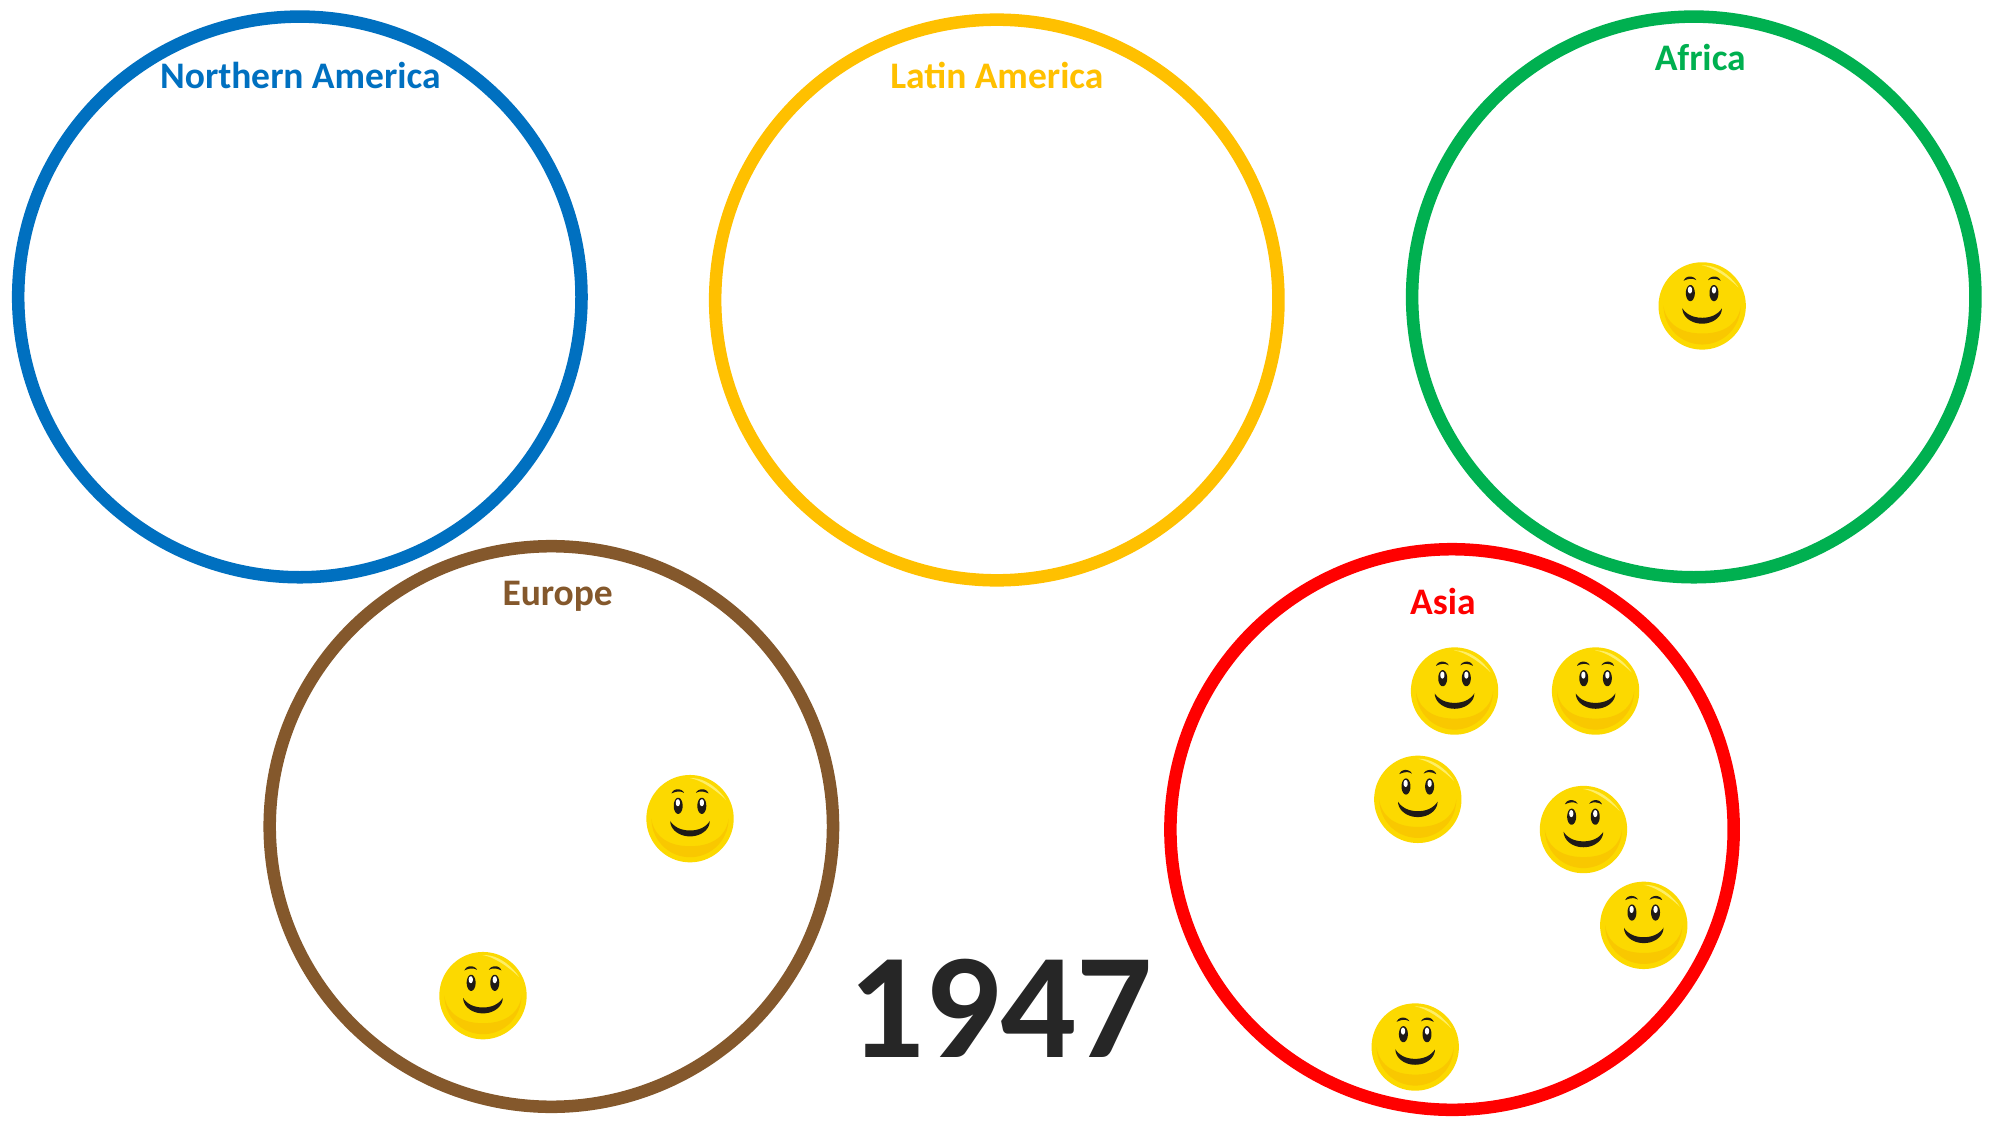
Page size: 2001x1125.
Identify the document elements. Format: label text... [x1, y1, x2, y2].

picture [646, 774, 734, 863]
text_box 1947 [820, 900, 1181, 1095]
picture [1600, 881, 1688, 970]
text_box [268, 545, 835, 1108]
text_box Asia [1395, 569, 1493, 630]
picture [1371, 1003, 1459, 1091]
text_box [178, 15, 422, 43]
text_box Europe [488, 560, 647, 621]
text_box [1411, 15, 1977, 579]
picture [1658, 262, 1746, 350]
text_box [17, 61, 583, 579]
picture [1551, 647, 1640, 735]
text_box [1169, 548, 1735, 1111]
text_box Africa [1640, 25, 1788, 86]
picture [1539, 785, 1628, 874]
text_box Latin America [875, 43, 1122, 104]
picture [1410, 647, 1499, 735]
picture [439, 951, 527, 1040]
text_box Northern America [145, 43, 497, 104]
text_box [714, 46, 1280, 582]
picture [1374, 755, 1462, 843]
text_box [881, 18, 1112, 43]
